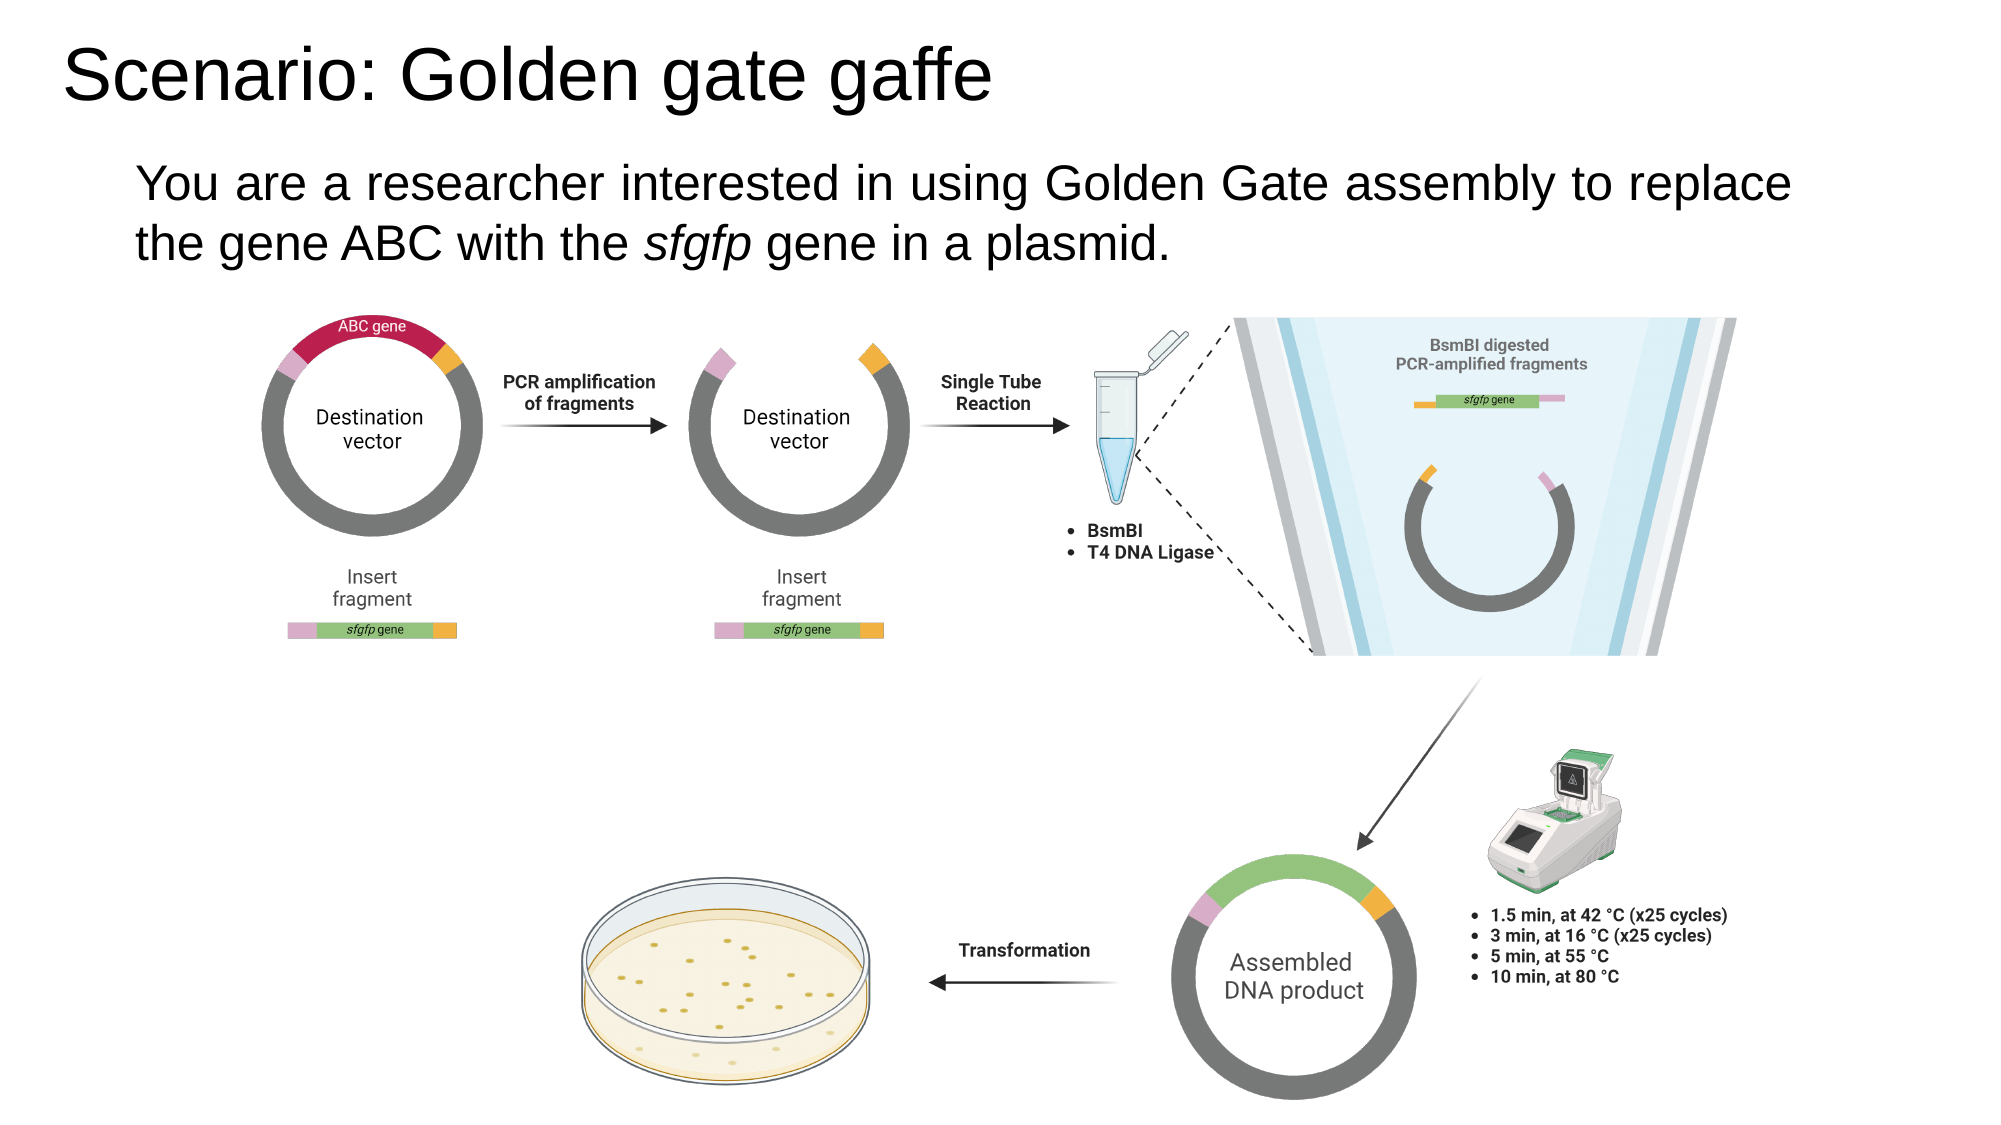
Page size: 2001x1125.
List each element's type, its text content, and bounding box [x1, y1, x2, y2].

picture [249, 297, 1751, 1125]
text_box You are a researcher interested in using Golden Gate assembly to replace the gene ABC with the sfgfp gene in a plasmid. [119, 141, 1809, 279]
text_box Scenario: Golden gate gaffe [47, 18, 1696, 124]
